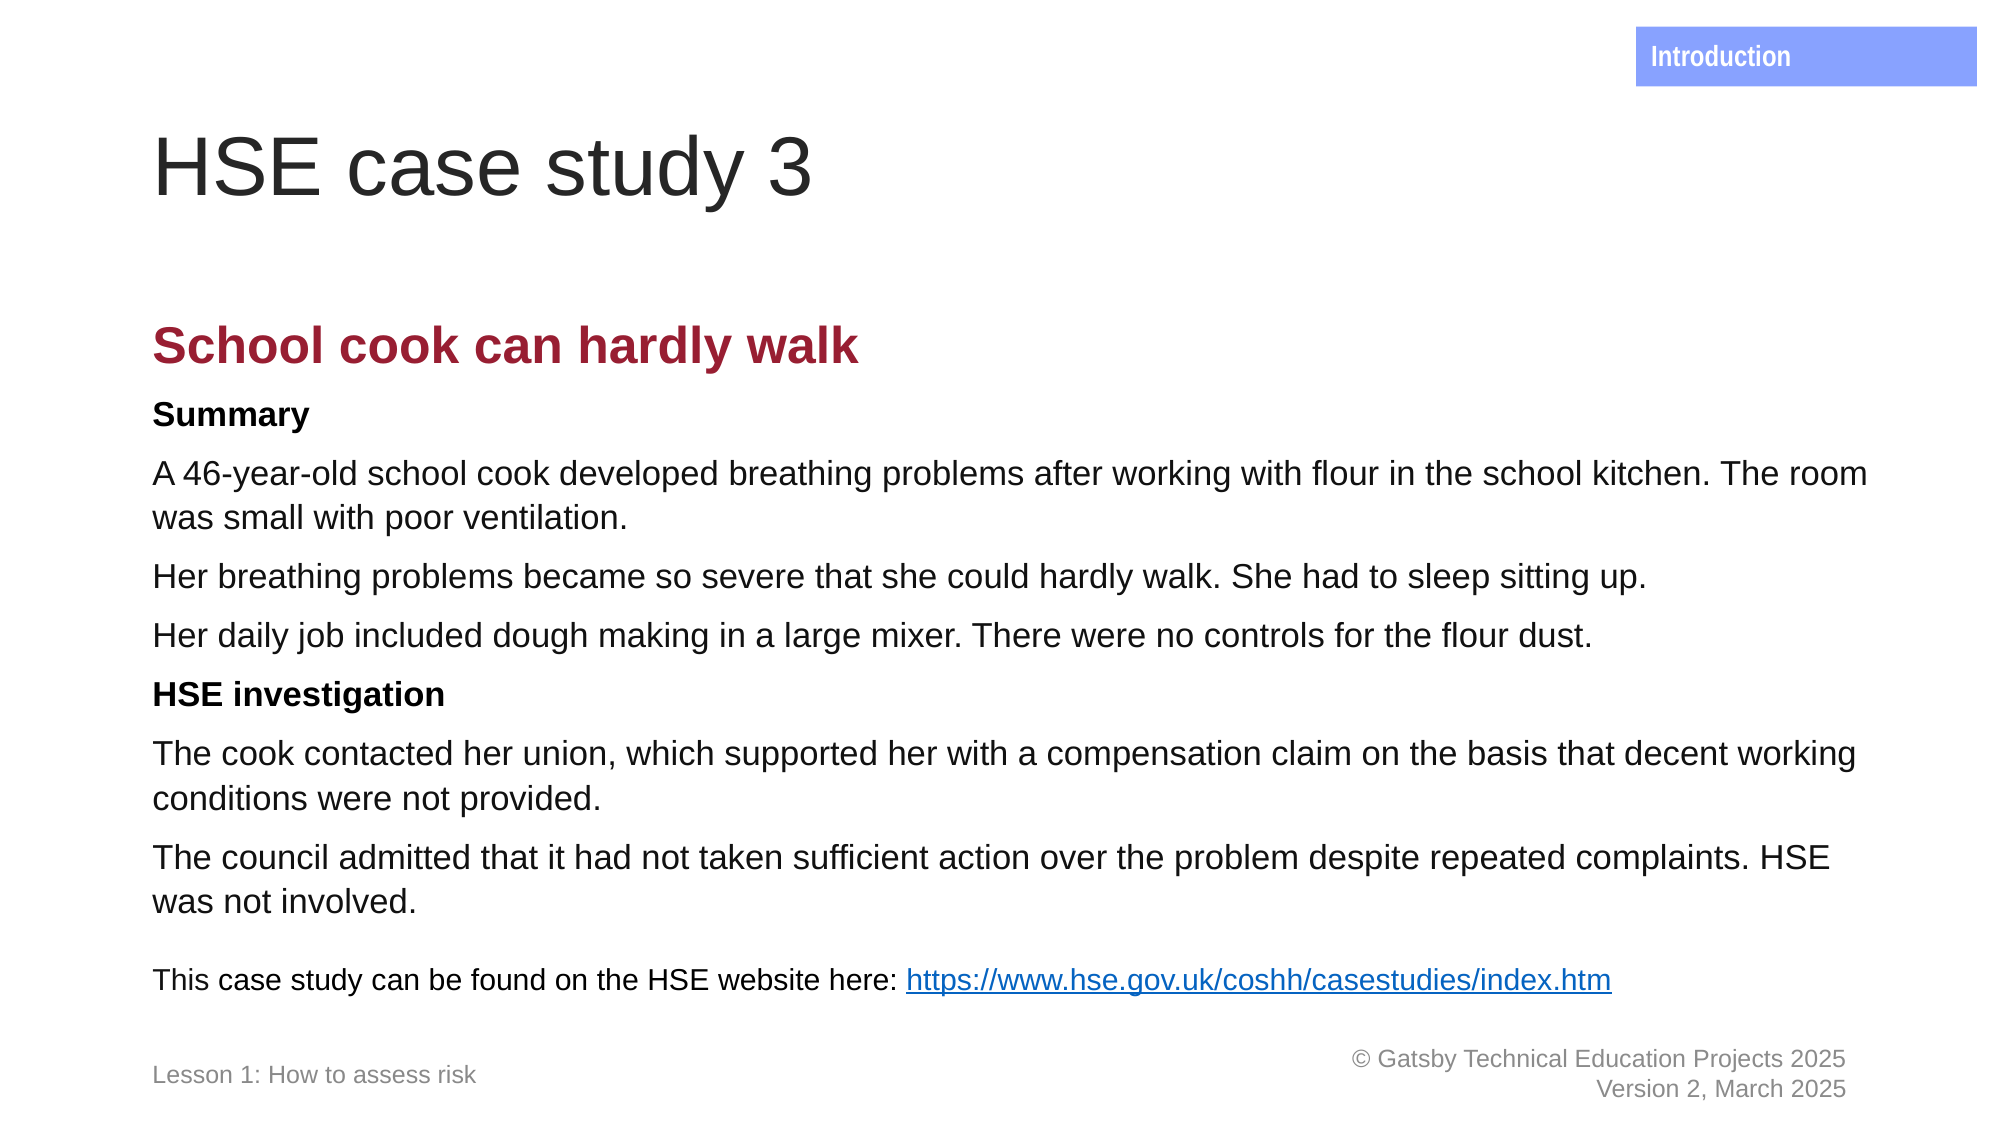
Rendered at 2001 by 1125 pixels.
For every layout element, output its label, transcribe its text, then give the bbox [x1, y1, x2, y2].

list Introduction [1636, 26, 1977, 87]
title HSE case study 3 [137, 59, 1863, 278]
list School cook can hardly walk Summary A 46-year-old school cook developed breathing problems after working with flour in the school kitchen. The room was small with poor ventilation. Her breathing problems became so severe that she could hardly walk. She had to sleep sitting up. Her daily job included dough making in a large mixer. There were no controls for the flour dust. HSE investigation The cook contacted her union, which supported her with a compensation claim on the basis that decent working conditions were not provided. The council admitted that it had not taken sufficient action over the problem despite repeated complaints. HSE was not involved. This case study can be found on the HSE website here: https://www.hse.gov.uk/coshh/casestudies/index.htm [137, 299, 1891, 1014]
list Lesson 1: How to assess risk [137, 1042, 829, 1103]
